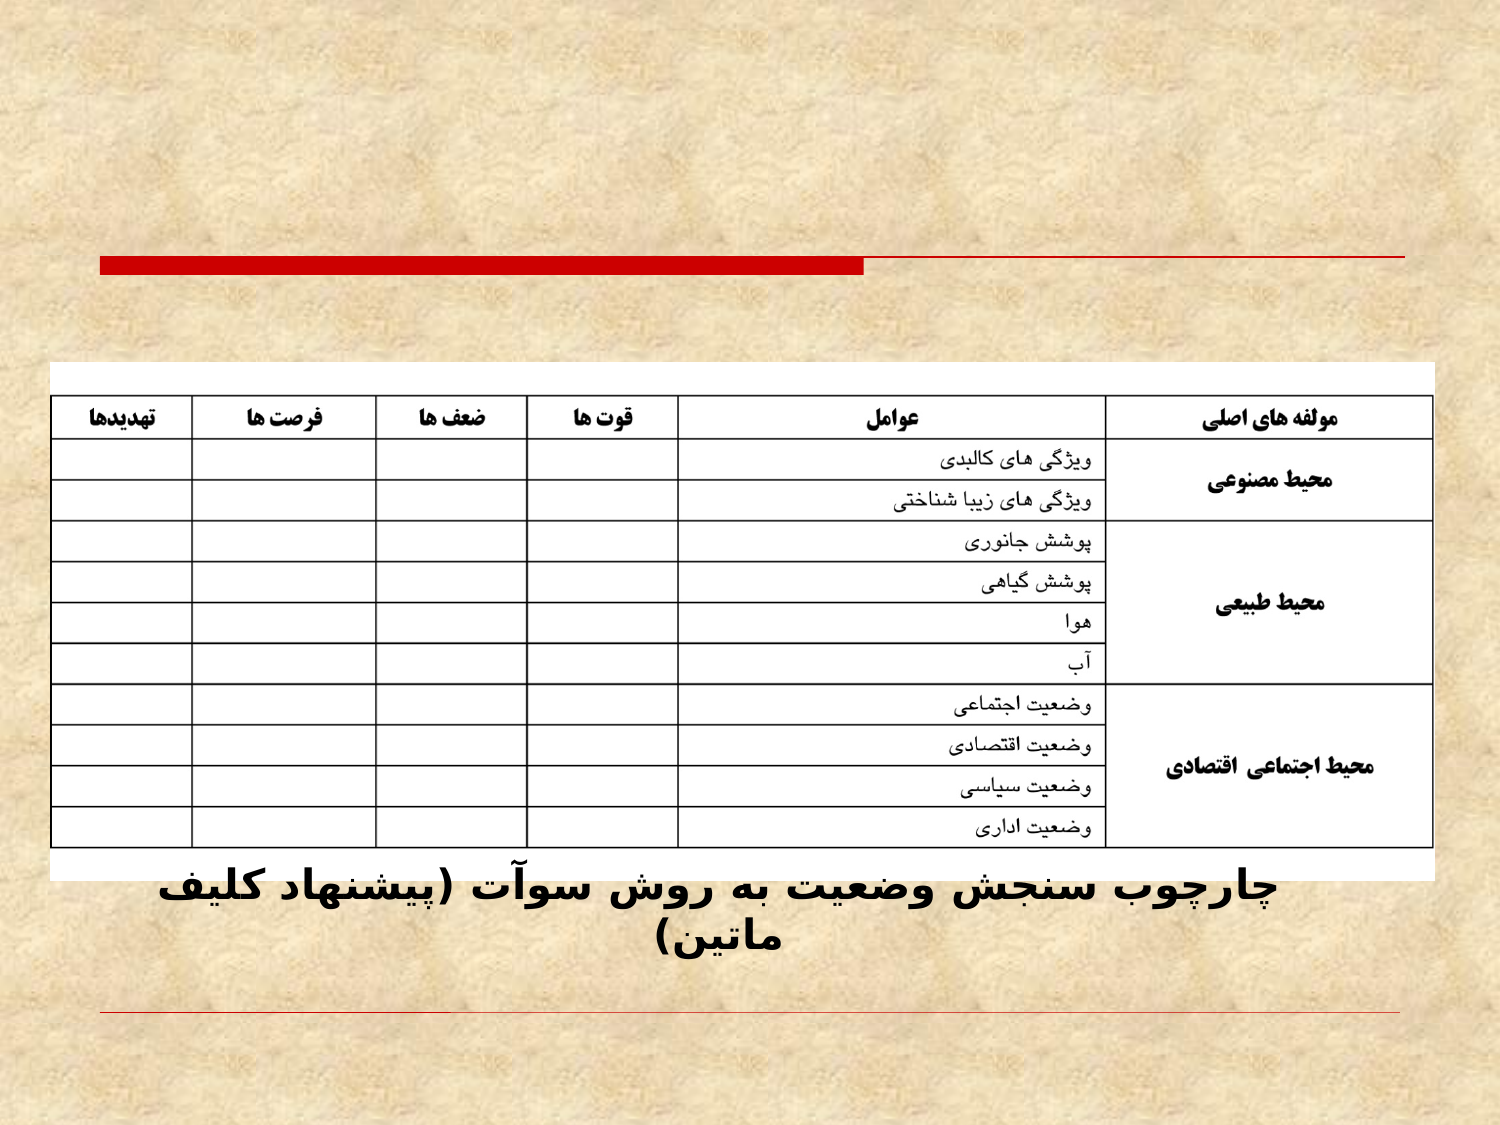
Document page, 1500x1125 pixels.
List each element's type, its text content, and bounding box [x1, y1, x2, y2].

text_box چارچوب سنجش وضعيت به روش سوآت (پيشنهاد كليف ماتين) [137, 889, 1300, 966]
picture [0, 0, 1500, 1125]
